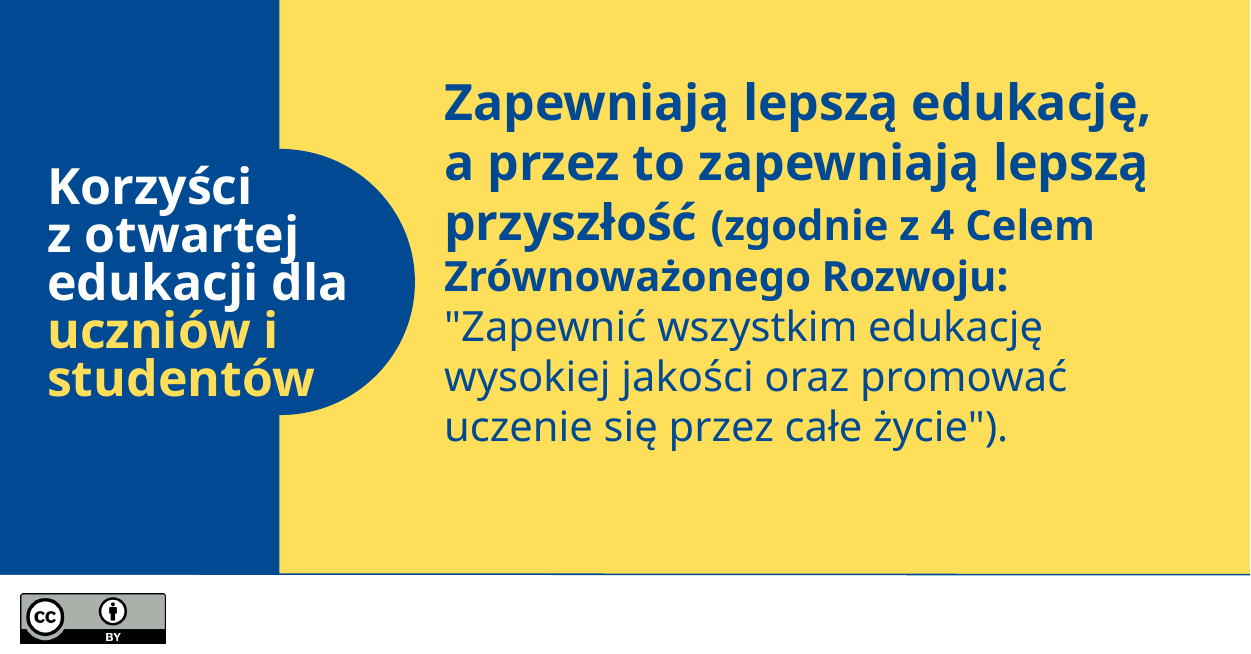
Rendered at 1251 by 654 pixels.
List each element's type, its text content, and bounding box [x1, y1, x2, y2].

picture [20, 592, 166, 645]
text_box Zapewniają lepszą edukację, a przez to zapewniają lepszą przyszłość (zgodnie z 4 Celem Zrównoważonego Rozwoju: "Zapewnić wszystkim edukację wysokiej jakości oraz promować uczenie się przez całe życie"). [429, 55, 1199, 466]
text_box [0, 582, 1250, 654]
text_box Korzyści z otwartej edukacji dla uczniów i studentów [32, 151, 415, 421]
text_box [0, 0, 280, 573]
